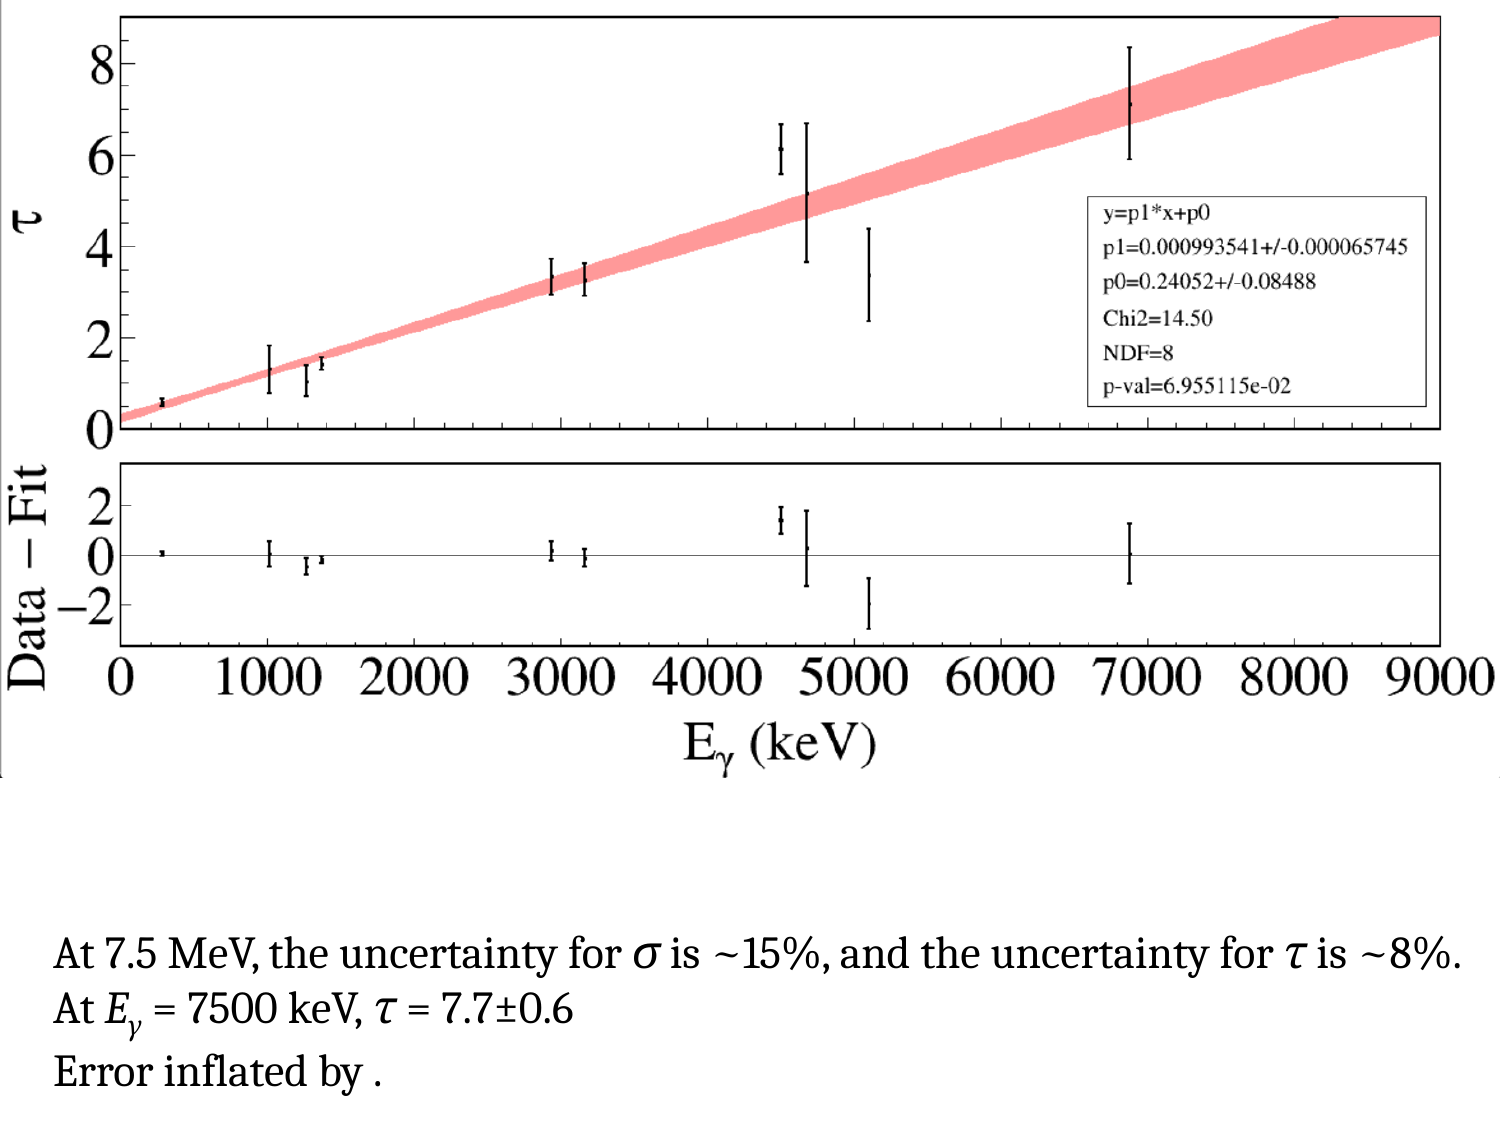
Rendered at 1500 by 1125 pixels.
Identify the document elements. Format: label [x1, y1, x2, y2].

picture [0, 0, 1500, 778]
